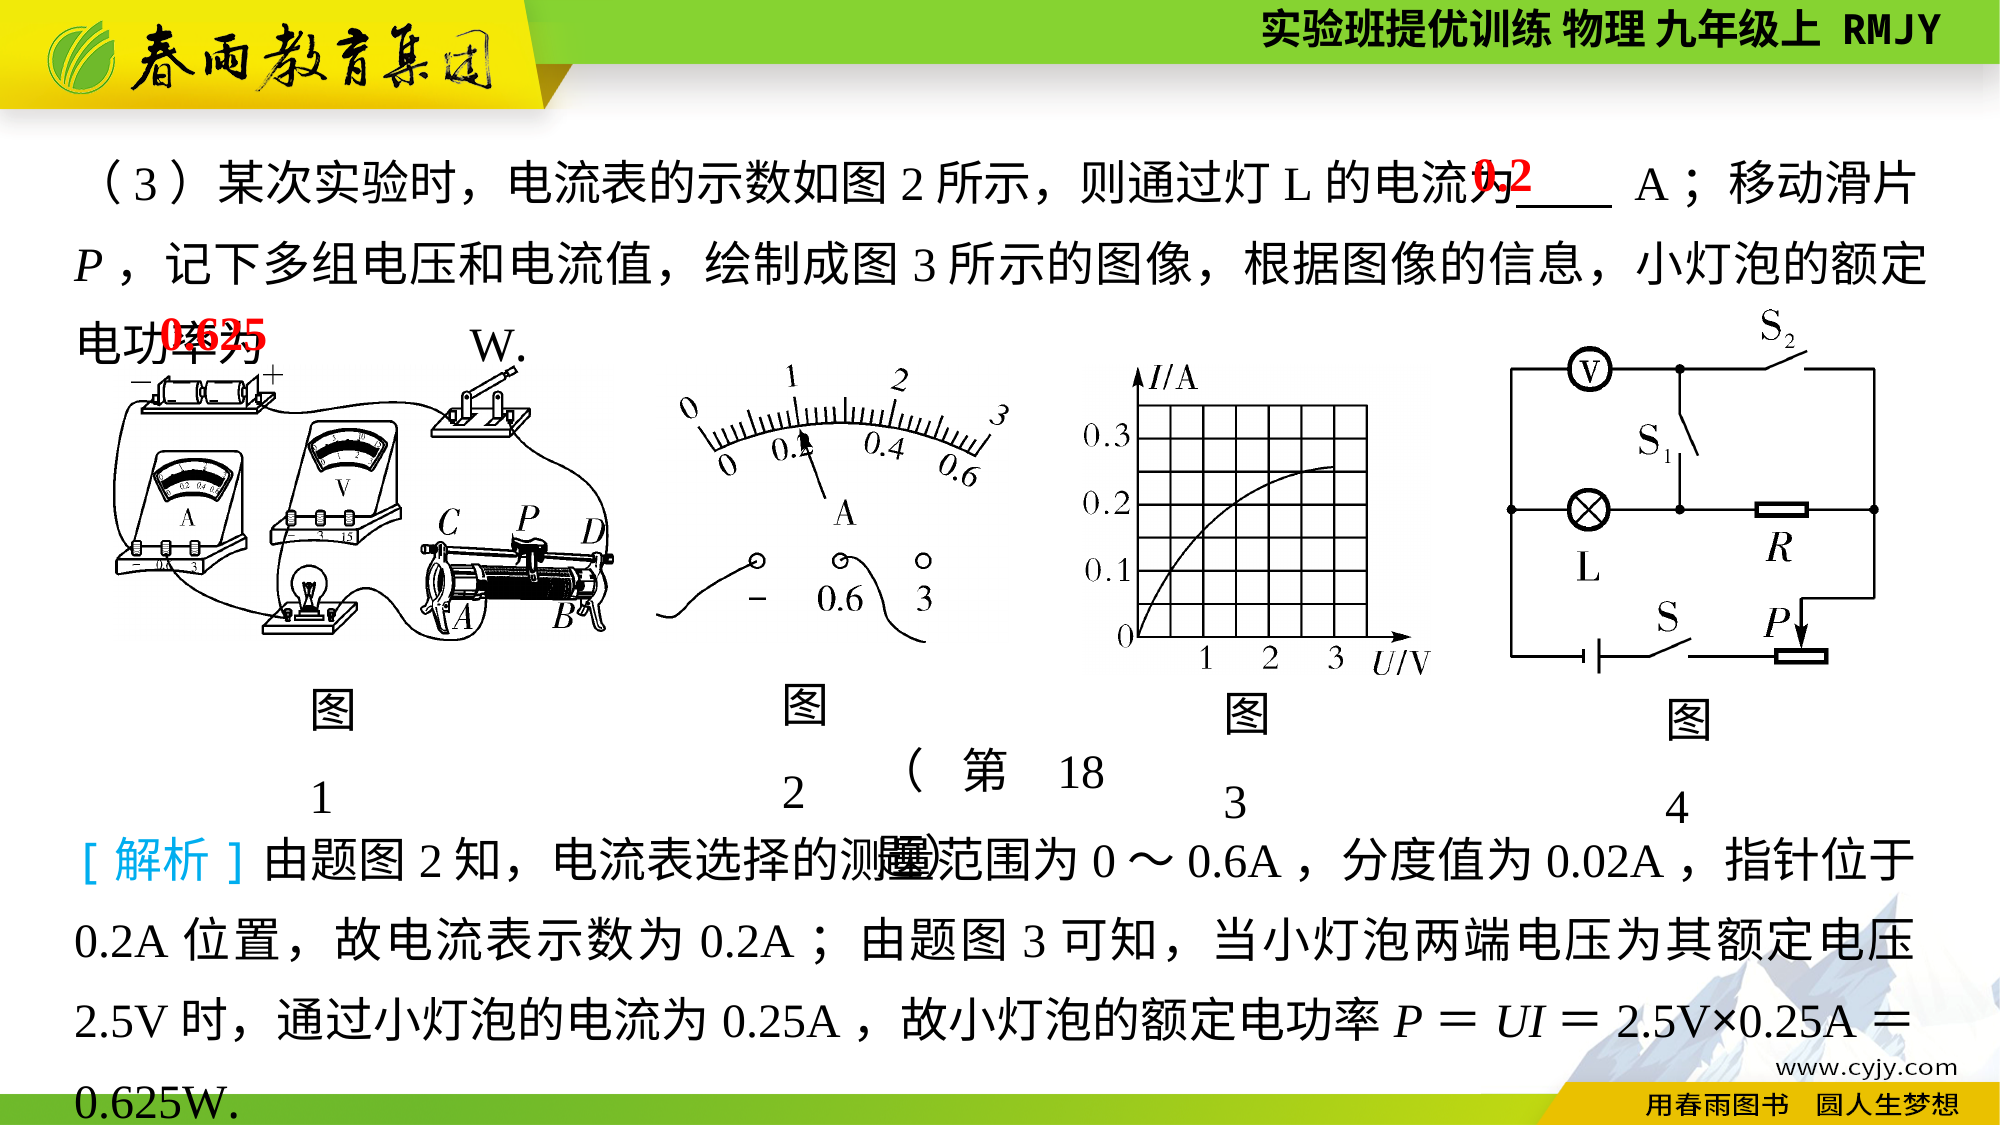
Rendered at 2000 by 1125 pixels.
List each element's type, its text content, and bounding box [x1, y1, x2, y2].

text_box 0.2 [1458, 135, 1548, 208]
text_box 图1 [294, 649, 397, 745]
text_box 图4 [1650, 683, 1752, 755]
text_box 图2 [767, 651, 869, 740]
text_box （第18题） [861, 704, 1132, 798]
text_box 图3 [1208, 683, 1311, 749]
text_box 0.625 [144, 295, 283, 362]
picture [0, 0, 2000, 1125]
text_box [解析]由题图2知，电流表选择的测量范围为0～0.6A，分度值为0.02A，指针位于0.2A位置，故电流表示数为0.2A；由题图3可知，当小灯泡两端电压为其额定电压2.5V时，通过小灯泡的电流为0.25A，故小灯泡的额定电功率P＝UI＝2.5V×0.25A＝0.625W. [59, 798, 1944, 1125]
list （3）某次实验时，电流表的示数如图2所示，则通过灯L的电流为 A；移动滑片P，记下多组电压和电流值，绘制成图3所示的图像，根据图像的信息，小灯泡的额定电功率为 W. [59, 122, 1944, 372]
